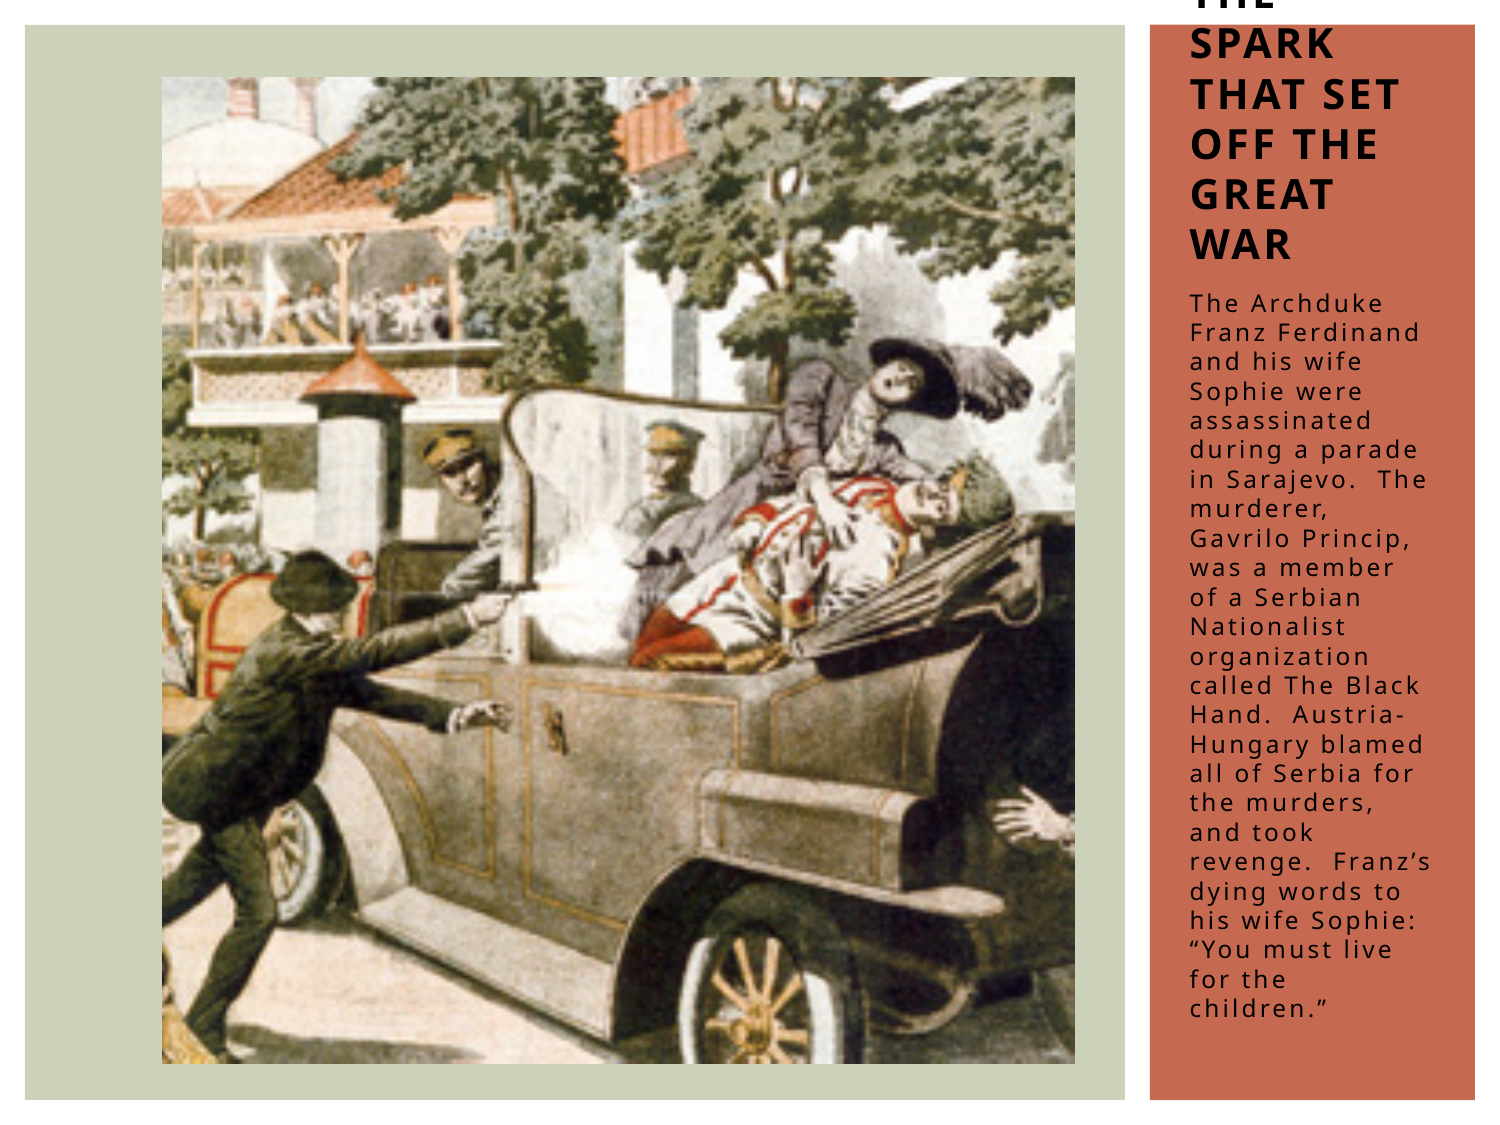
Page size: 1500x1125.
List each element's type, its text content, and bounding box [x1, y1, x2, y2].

list The Archduke Franz Ferdinand and his wife Sophie were assassinated during a parade in Sarajevo. The murderer, Gavrilo Princip, was a member of a Serbian Nationalist organization called The Black Hand. Austria-Hungary blamed all of Serbia for the murders, and took revenge. Franz’s dying words to his wife Sophie: “You must live for the children.” [1174, 287, 1449, 1050]
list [162, 77, 1076, 1064]
title THE Spark that set off The great war [1174, 75, 1450, 275]
